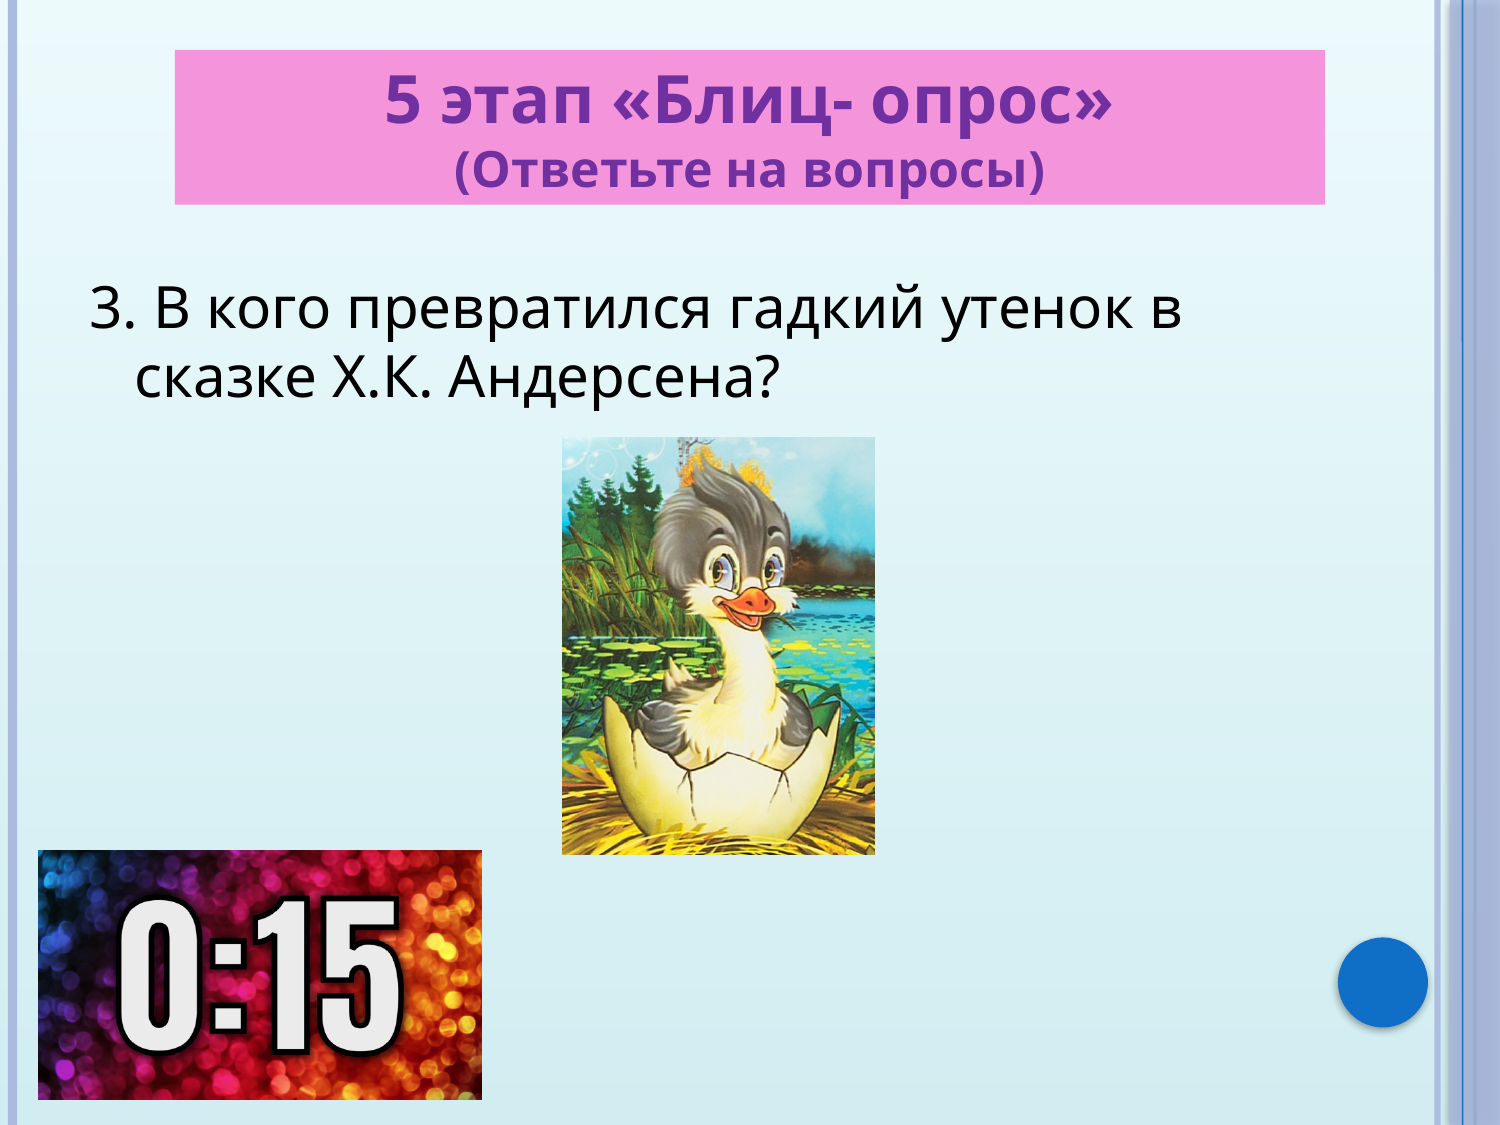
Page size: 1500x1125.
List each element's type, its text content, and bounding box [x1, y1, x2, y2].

text_box 5 этап «Блиц- опрос» (Ответьте на вопросы) [174, 49, 1325, 205]
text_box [36, 849, 483, 1101]
picture [561, 436, 876, 855]
list 3. В кого превратился гадкий утенок в сказке Х.К. Андерсена? [75, 262, 1350, 463]
